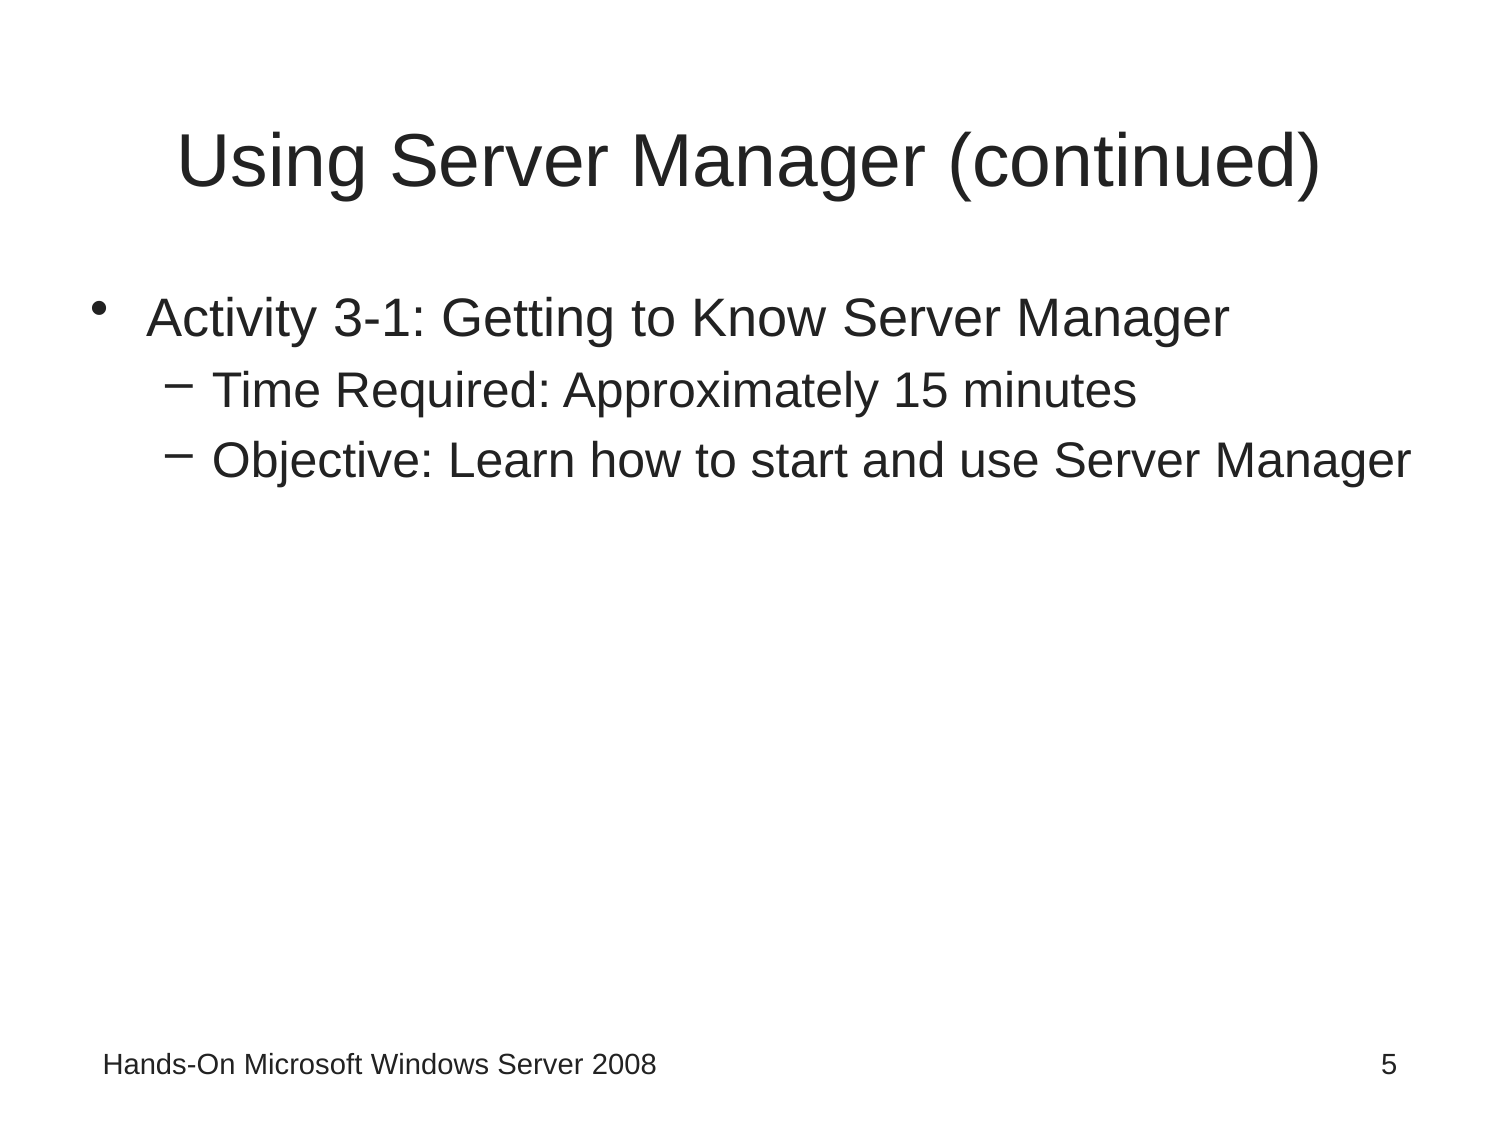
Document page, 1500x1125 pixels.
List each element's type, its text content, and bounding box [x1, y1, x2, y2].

footer Hands-On Microsoft Windows Server 2008 [87, 1037, 1051, 1101]
title Using Server Manager (continued) [87, 62, 1413, 251]
slide_number 5 [1074, 1037, 1413, 1101]
list Activity 3-1: Getting to Know Server Manager Time Required: Approximately 15 minutes Objective: Learn how to start and use Server Manager [74, 274, 1438, 1026]
